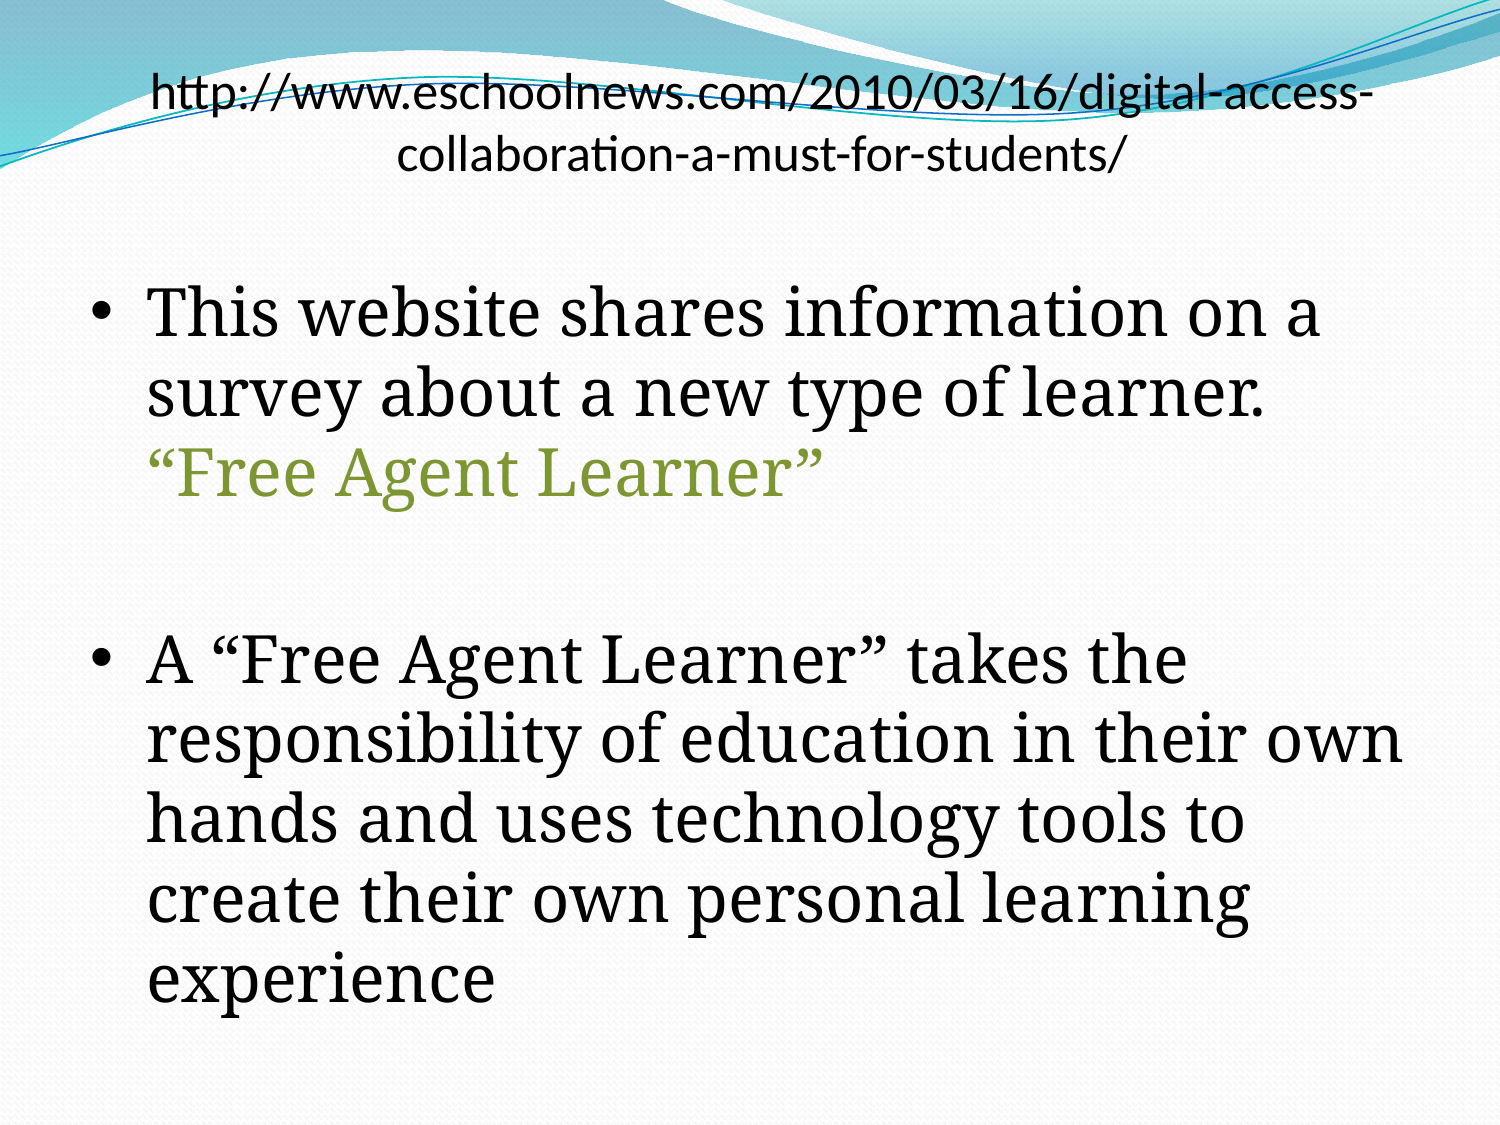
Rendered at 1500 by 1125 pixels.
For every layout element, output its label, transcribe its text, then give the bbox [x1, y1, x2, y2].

text_box http://www.eschoolnews.com/2010/03/16/digital-access-collaboration-a-must-for-students/ [87, 50, 1438, 238]
text_box This website shares information on a survey about a new type of learner. “Free Agent Learner” A “Free Agent Learner” takes the responsibility of education in their own hands and uses technology tools to create their own personal learning experience [74, 262, 1425, 1005]
